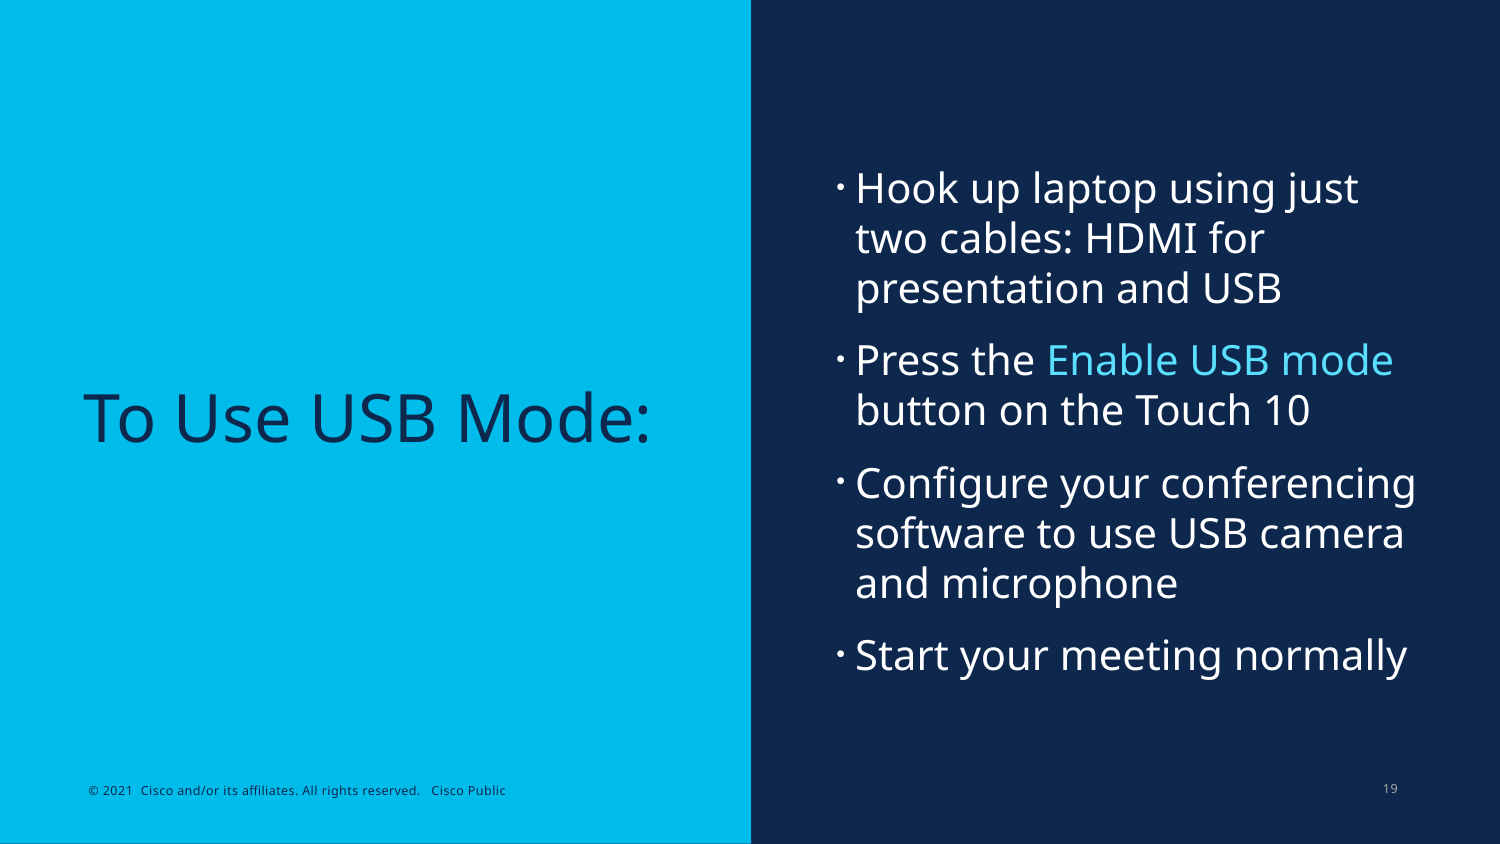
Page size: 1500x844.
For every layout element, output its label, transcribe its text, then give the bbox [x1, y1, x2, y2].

list Hook up laptop using just two cables: HDMI for presentation and USB Press the Enable USB mode button on the Touch 10 Configure your conferencing software to use USB camera and microphone Start your meeting normally [836, 87, 1419, 754]
title To Use USB Mode: [68, 271, 697, 572]
